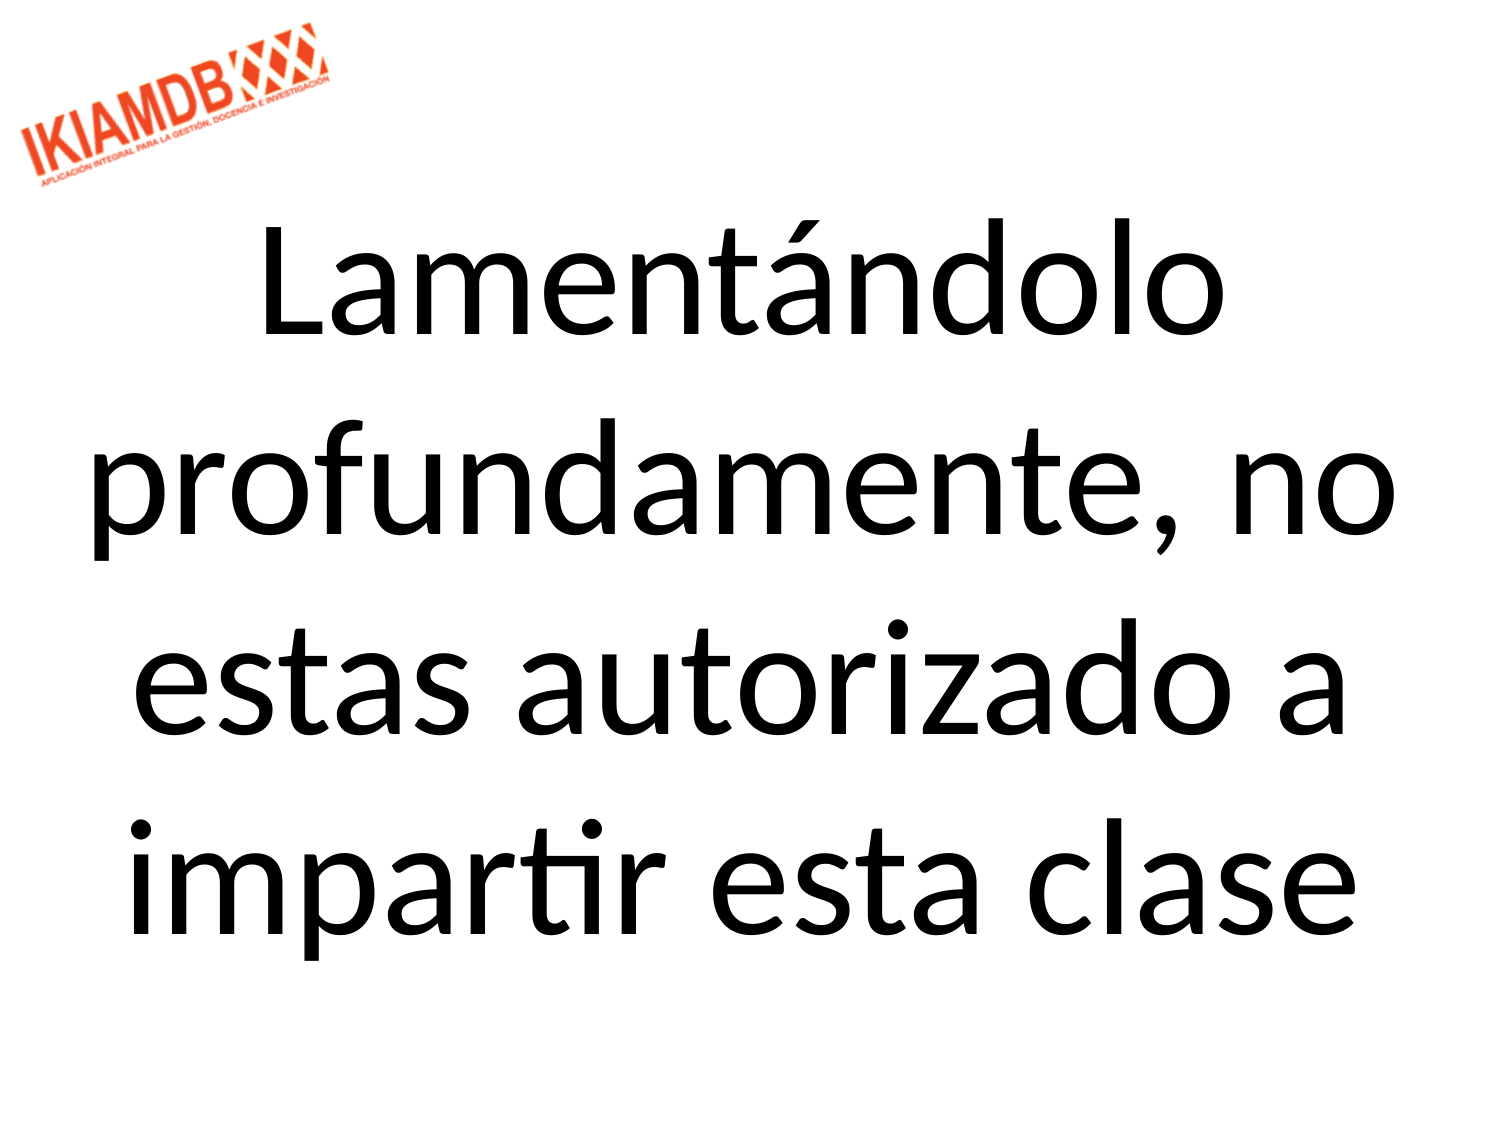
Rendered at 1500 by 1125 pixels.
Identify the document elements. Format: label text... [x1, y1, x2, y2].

picture [19, 21, 334, 188]
text_box Lamentándolo profundamente, no estas autorizado a impartir esta clase [41, 160, 1444, 976]
